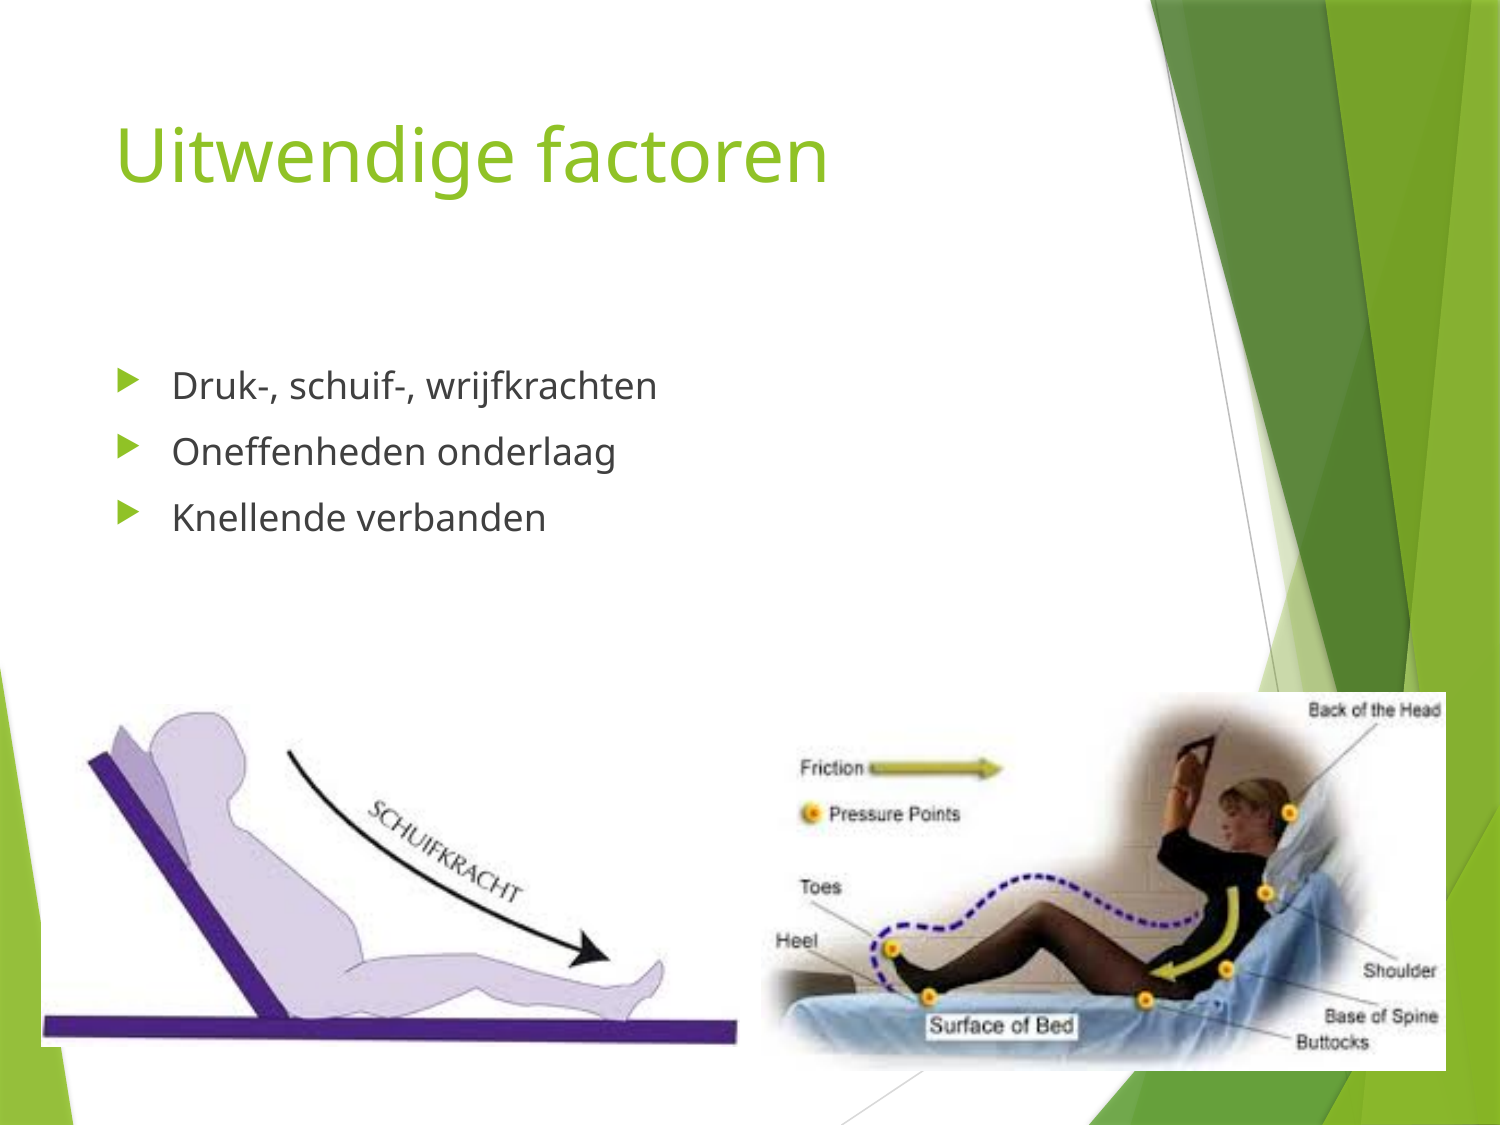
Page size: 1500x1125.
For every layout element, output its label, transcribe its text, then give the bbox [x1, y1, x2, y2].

picture [761, 691, 1446, 1071]
list Druk-, schuif-, wrijfkrachten Oneffenheden onderlaag Knellende verbanden [99, 354, 1142, 992]
picture [40, 703, 740, 1048]
title Uitwendige factoren [99, 99, 1142, 317]
